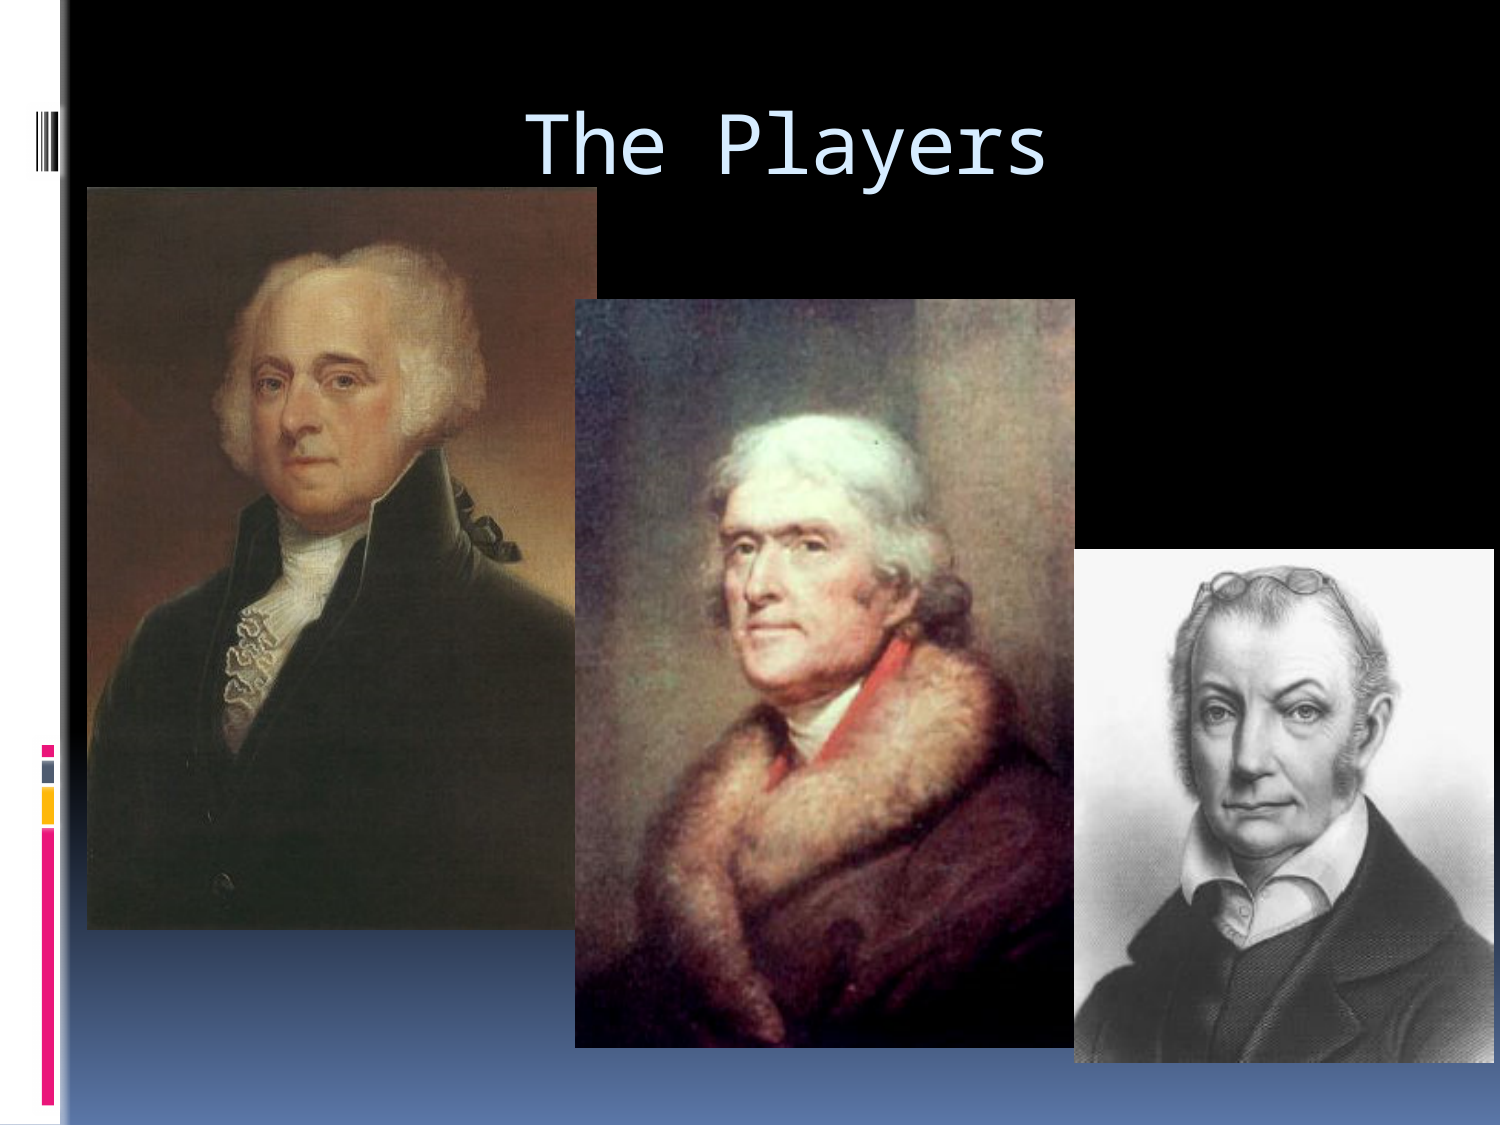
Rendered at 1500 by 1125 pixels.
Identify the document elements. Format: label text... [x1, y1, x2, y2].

picture [574, 299, 1076, 1049]
picture [1074, 549, 1495, 1063]
title The Players [150, 83, 1425, 234]
picture [86, 186, 598, 931]
